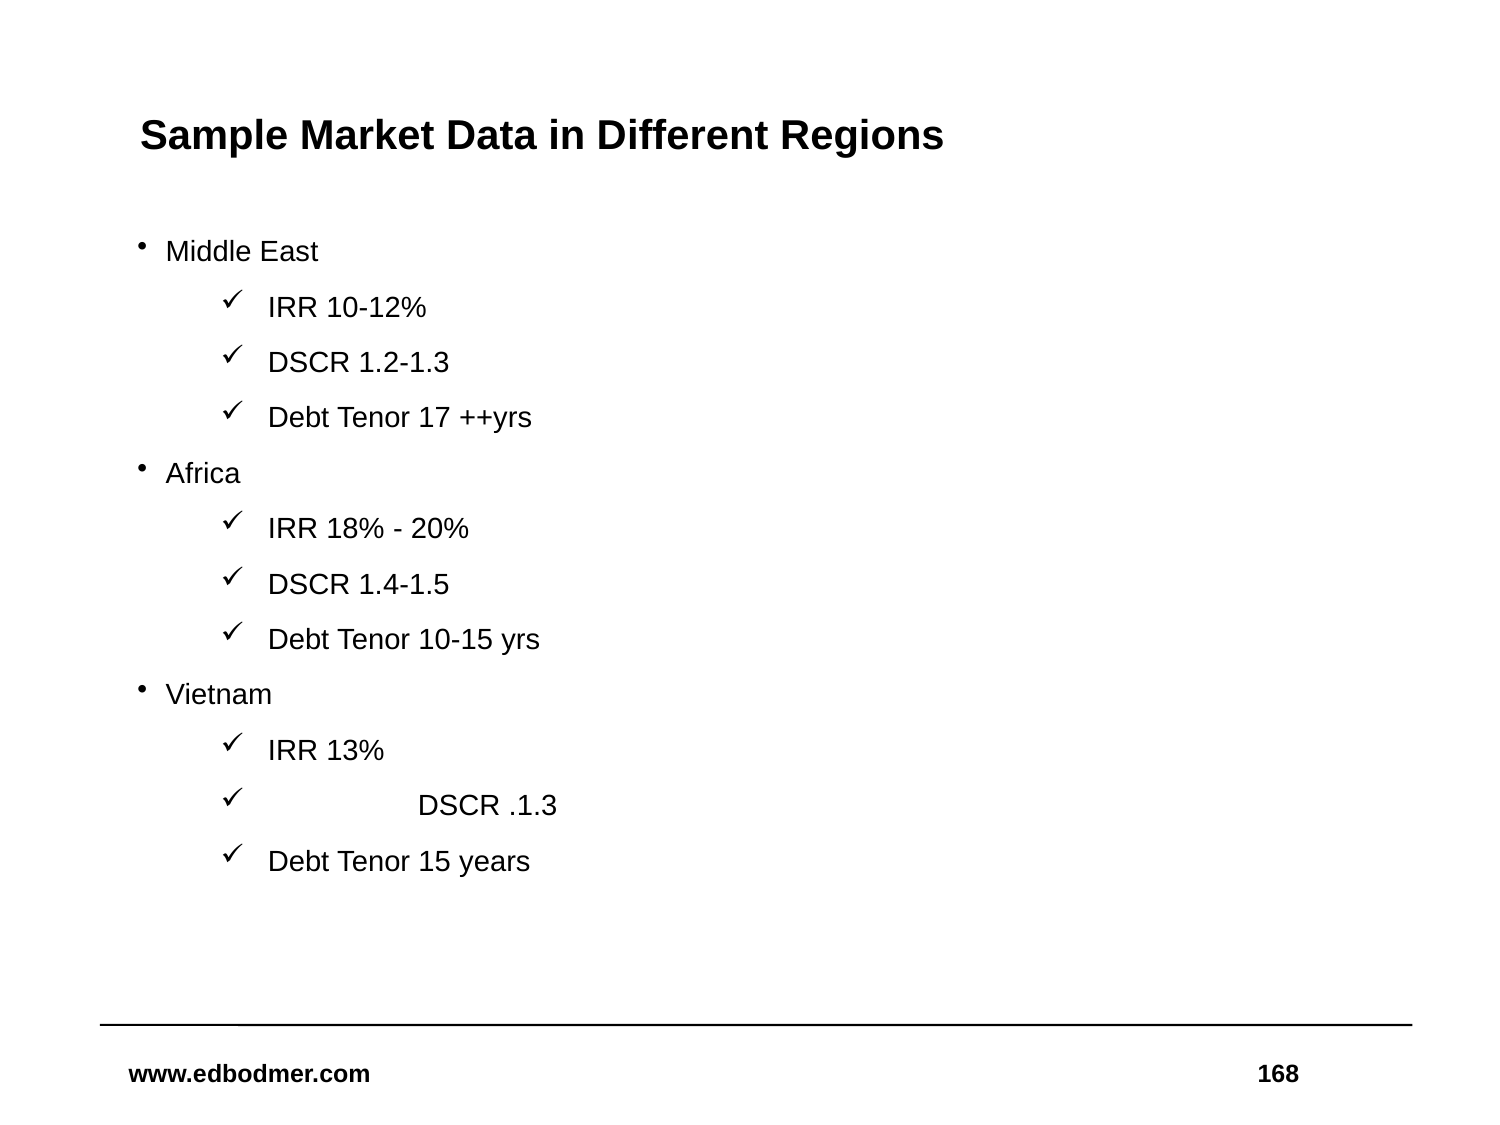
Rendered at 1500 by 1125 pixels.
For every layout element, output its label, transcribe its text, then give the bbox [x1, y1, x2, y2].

list Middle East IRR 10-12% DSCR 1.2-1.3 Debt Tenor 17 ++yrs Africa IRR 18% - 20% DSCR 1.4-1.5 Debt Tenor 10-15 yrs Vietnam IRR 13% DSCR .1.3 Debt Tenor 15 years [112, 224, 1363, 975]
title Sample Market Data in Different Regions [125, 99, 1288, 224]
